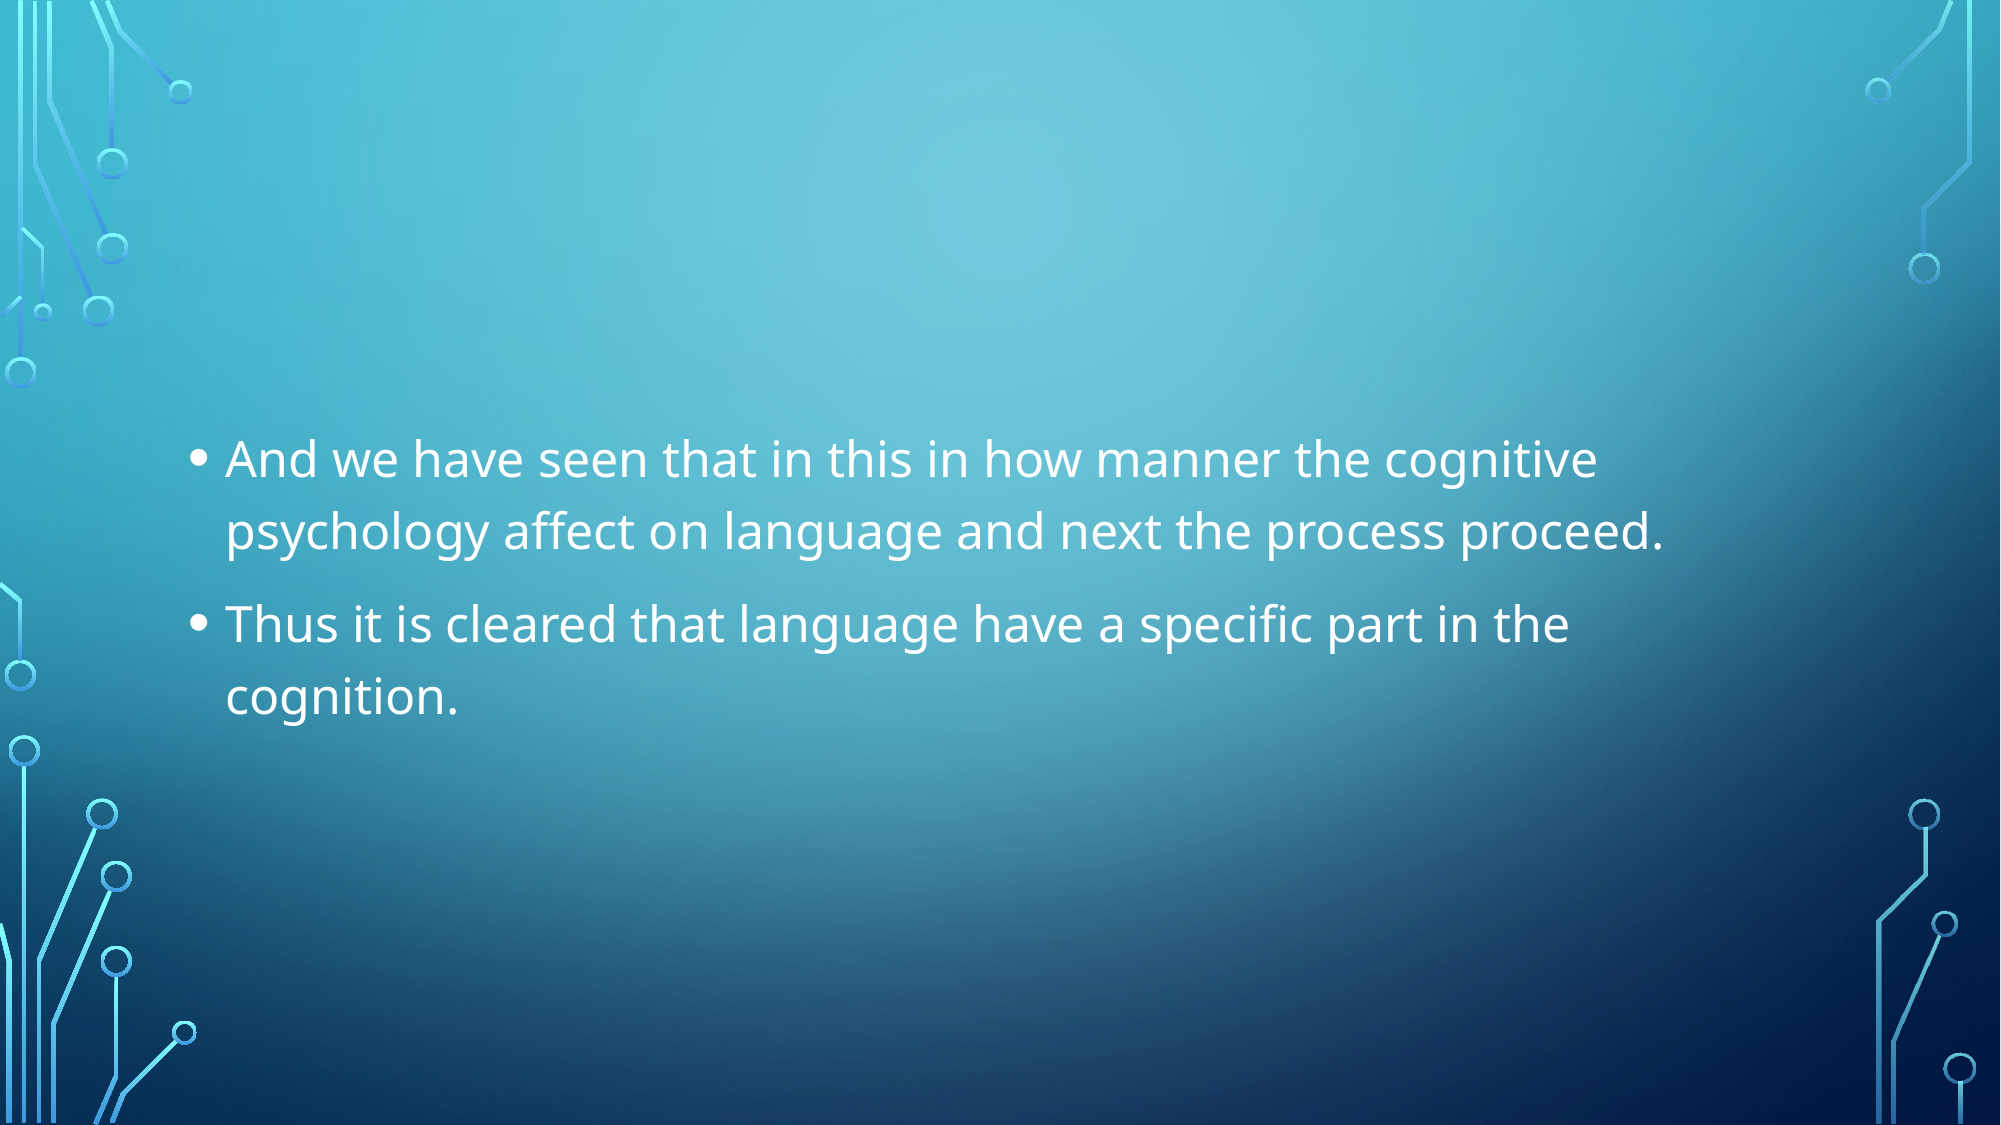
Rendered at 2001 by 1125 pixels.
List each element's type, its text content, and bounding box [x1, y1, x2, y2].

list And we have seen that in this in how manner the cognitive psychology affect on language and next the process proceed. Thus it is cleared that language have a specific part in the cognition. [172, 407, 1798, 989]
